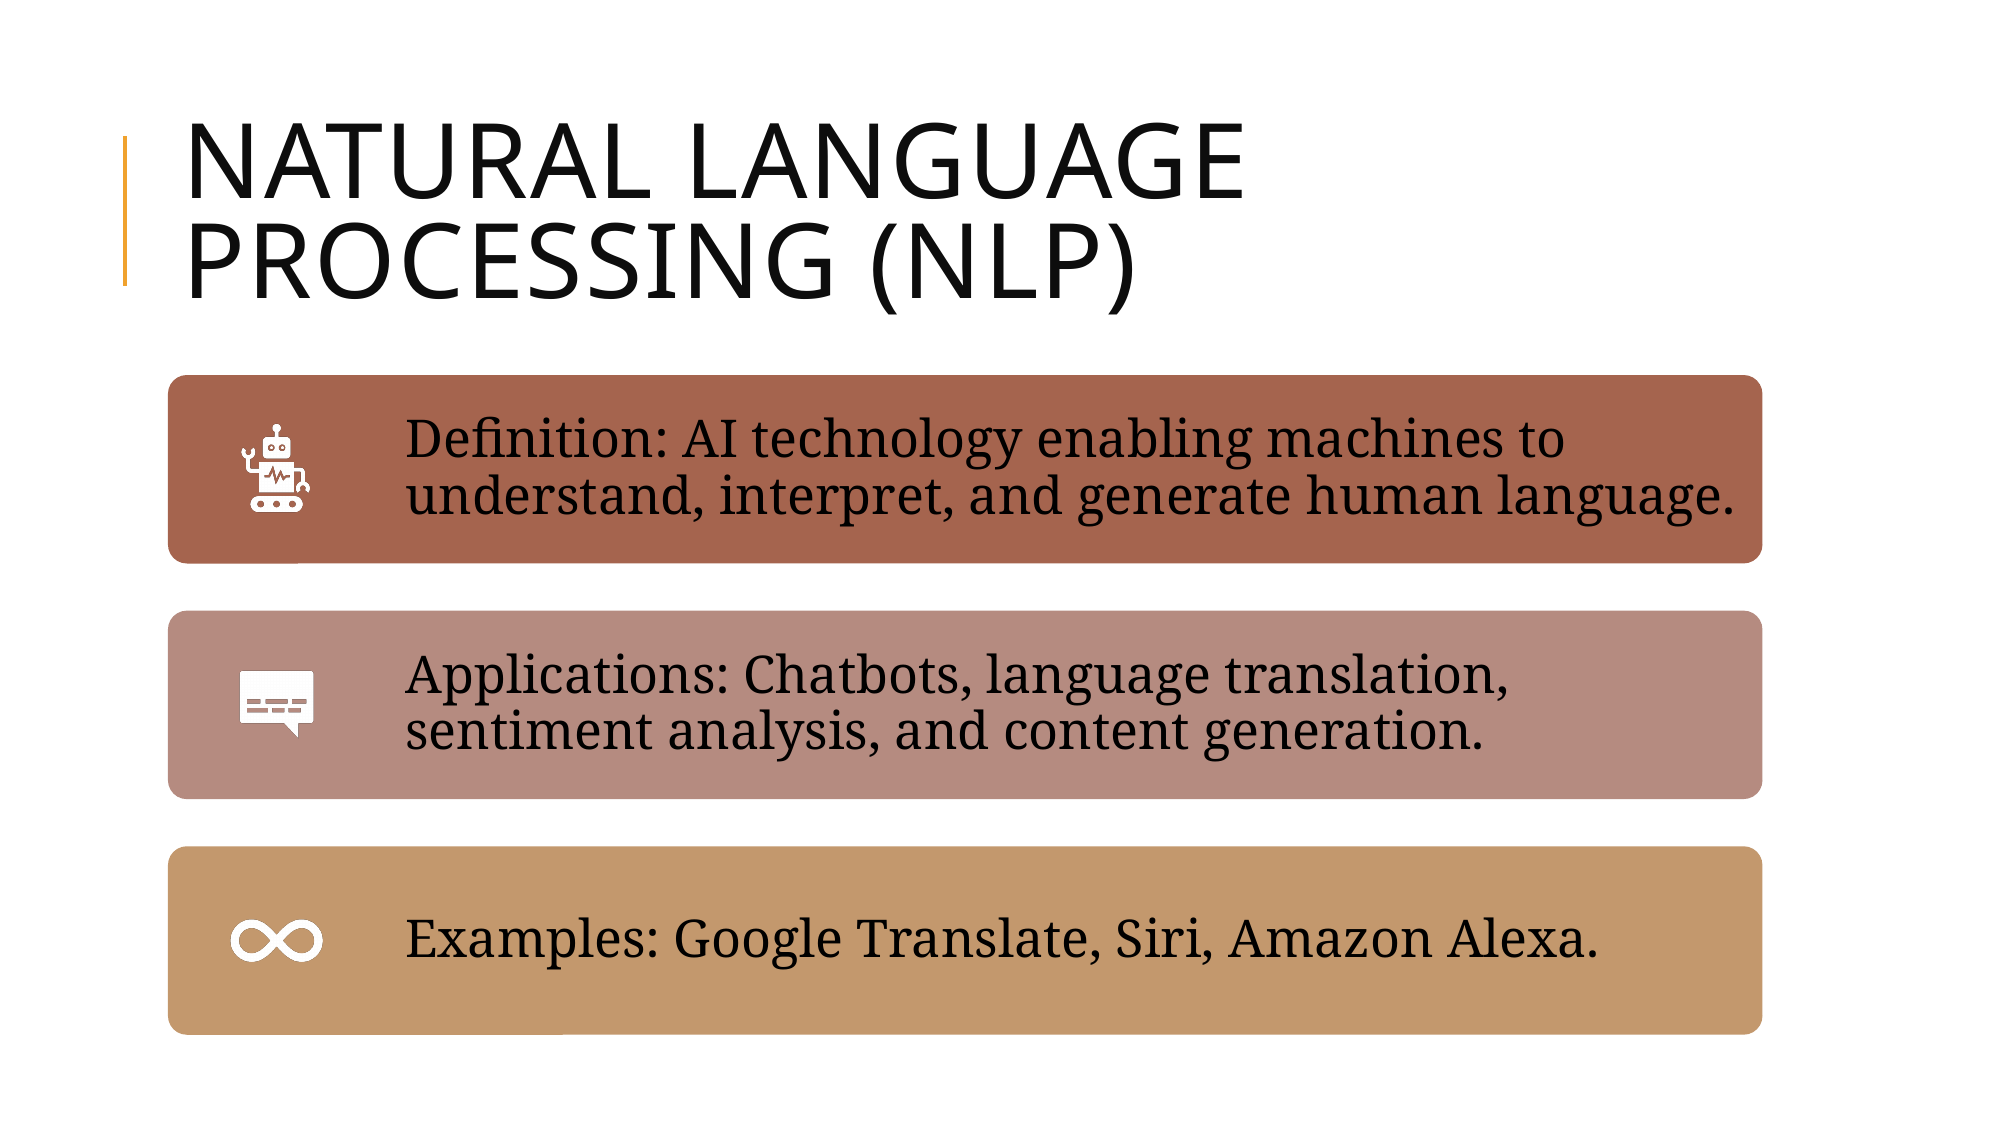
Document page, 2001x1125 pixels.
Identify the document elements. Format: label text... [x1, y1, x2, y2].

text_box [167, 374, 1763, 1036]
title Natural Language Processing (NLP) [168, 96, 1763, 342]
